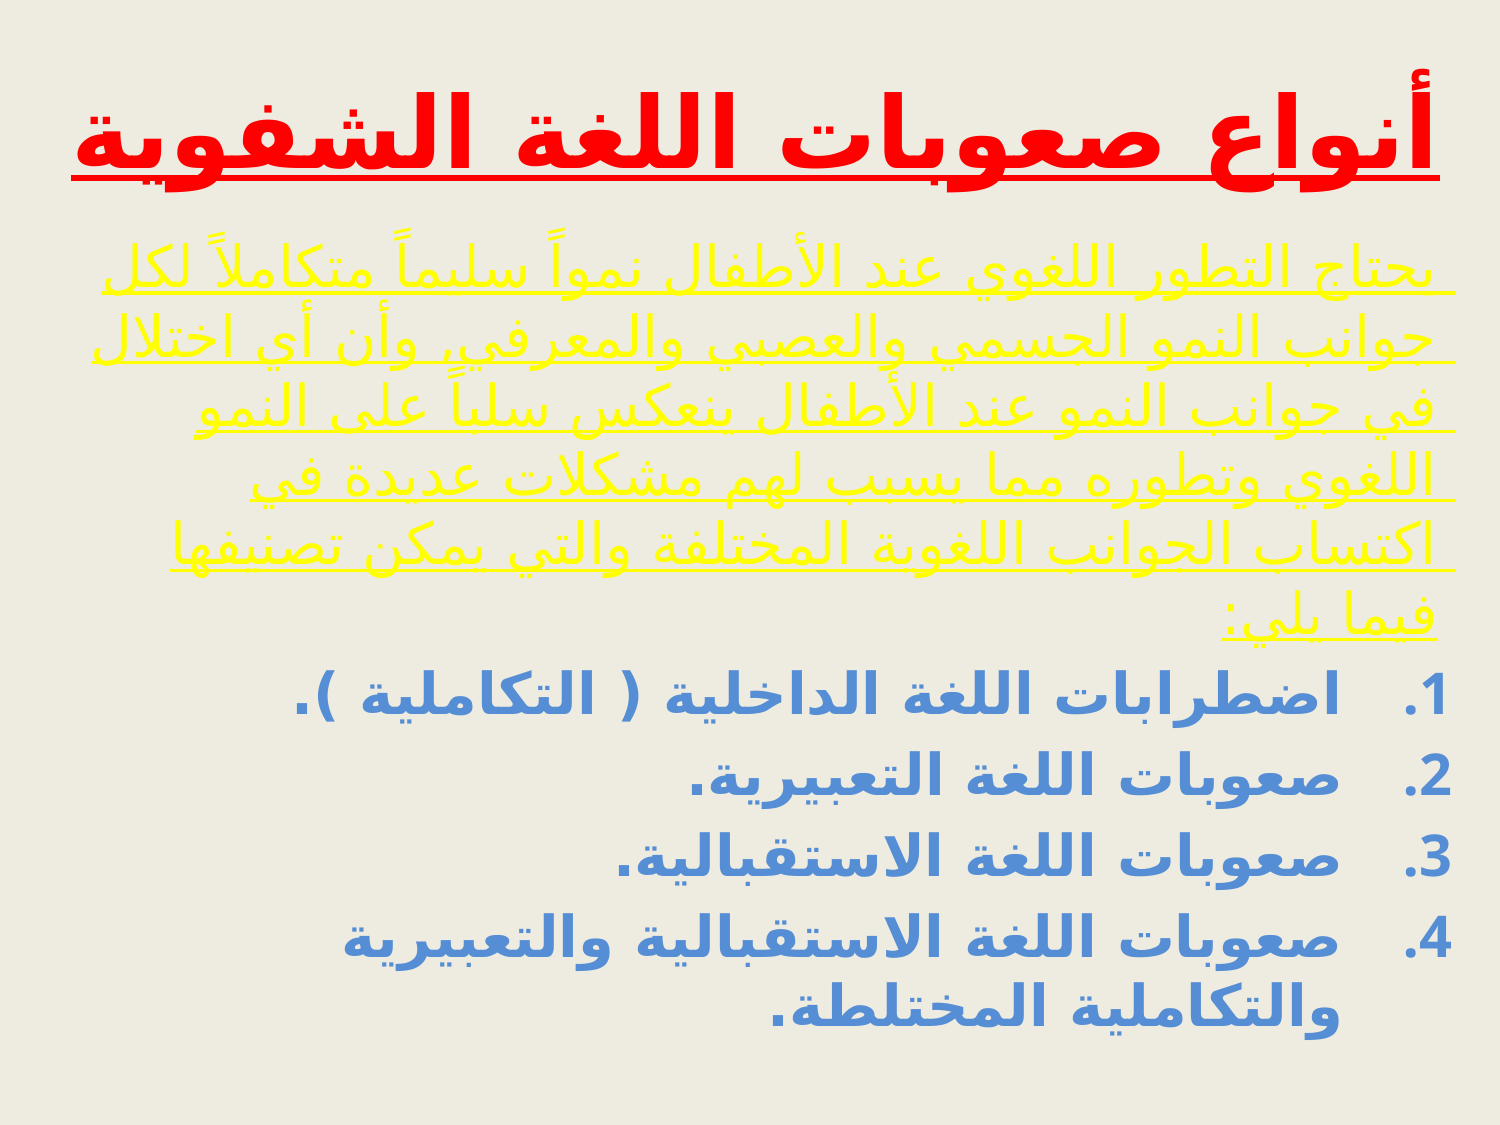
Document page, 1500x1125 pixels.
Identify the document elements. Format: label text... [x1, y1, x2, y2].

subtitle يحتاج التطور اللغوي عند الأطفال نمواً سليماً متكاملاً لكل جوانب النمو الجسمي والعصبي والمعرفي, وأن أي اختلال في جوانب النمو عند الأطفال ينعكس سلباً على النمو اللغوي وتطوره مما يسبب لهم مشكلات عديدة في اكتساب الجوانب اللغوية المختلفة والتي يمكن تصنيفها فيما يلي: اضطرابات اللغة الداخلية ( التكاملية ). صعوبات اللغة التعبيرية. صعوبات اللغة الاستقبالية. صعوبات اللغة الاستقبالية والتعبيرية والتكاملية المختلطة. [46, 222, 1454, 1055]
title أنواع صعوبات اللغة الشفوية [46, 23, 1465, 235]
